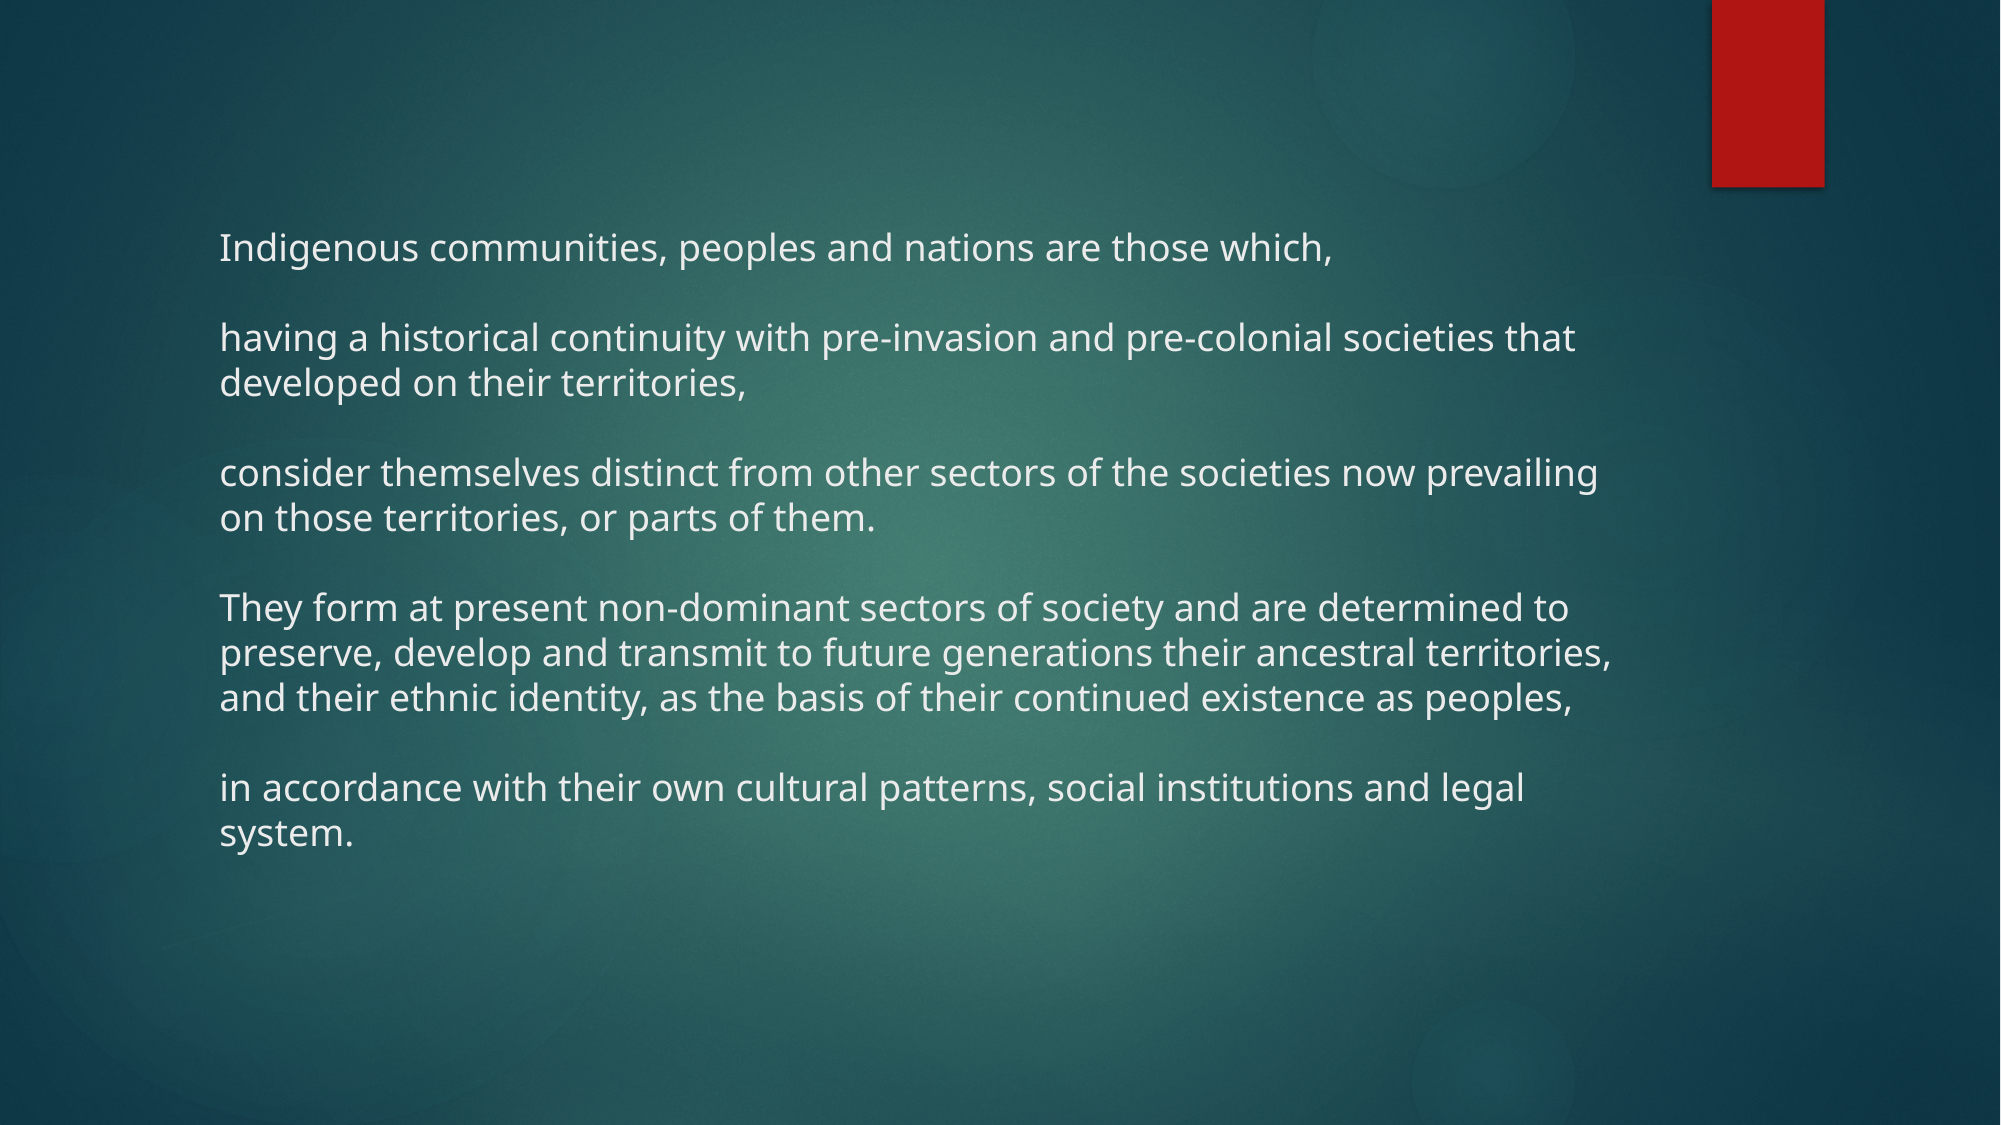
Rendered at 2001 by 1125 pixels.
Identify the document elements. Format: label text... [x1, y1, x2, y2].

title Indigenous communities, peoples and nations are those which, having a historical continuity with pre-invasion and pre-colonial societies that developed on their territories, consider themselves distinct from other sectors of the societies now prevailing on those territories, or parts of them. They form at present non-dominant sectors of society and are determined to preserve, develop and transmit to future generations their ancestral territories, and their ethnic identity, as the basis of their continued existence as peoples, in accordance with their own cultural patterns, social institutions and legal system. [204, 216, 1645, 970]
